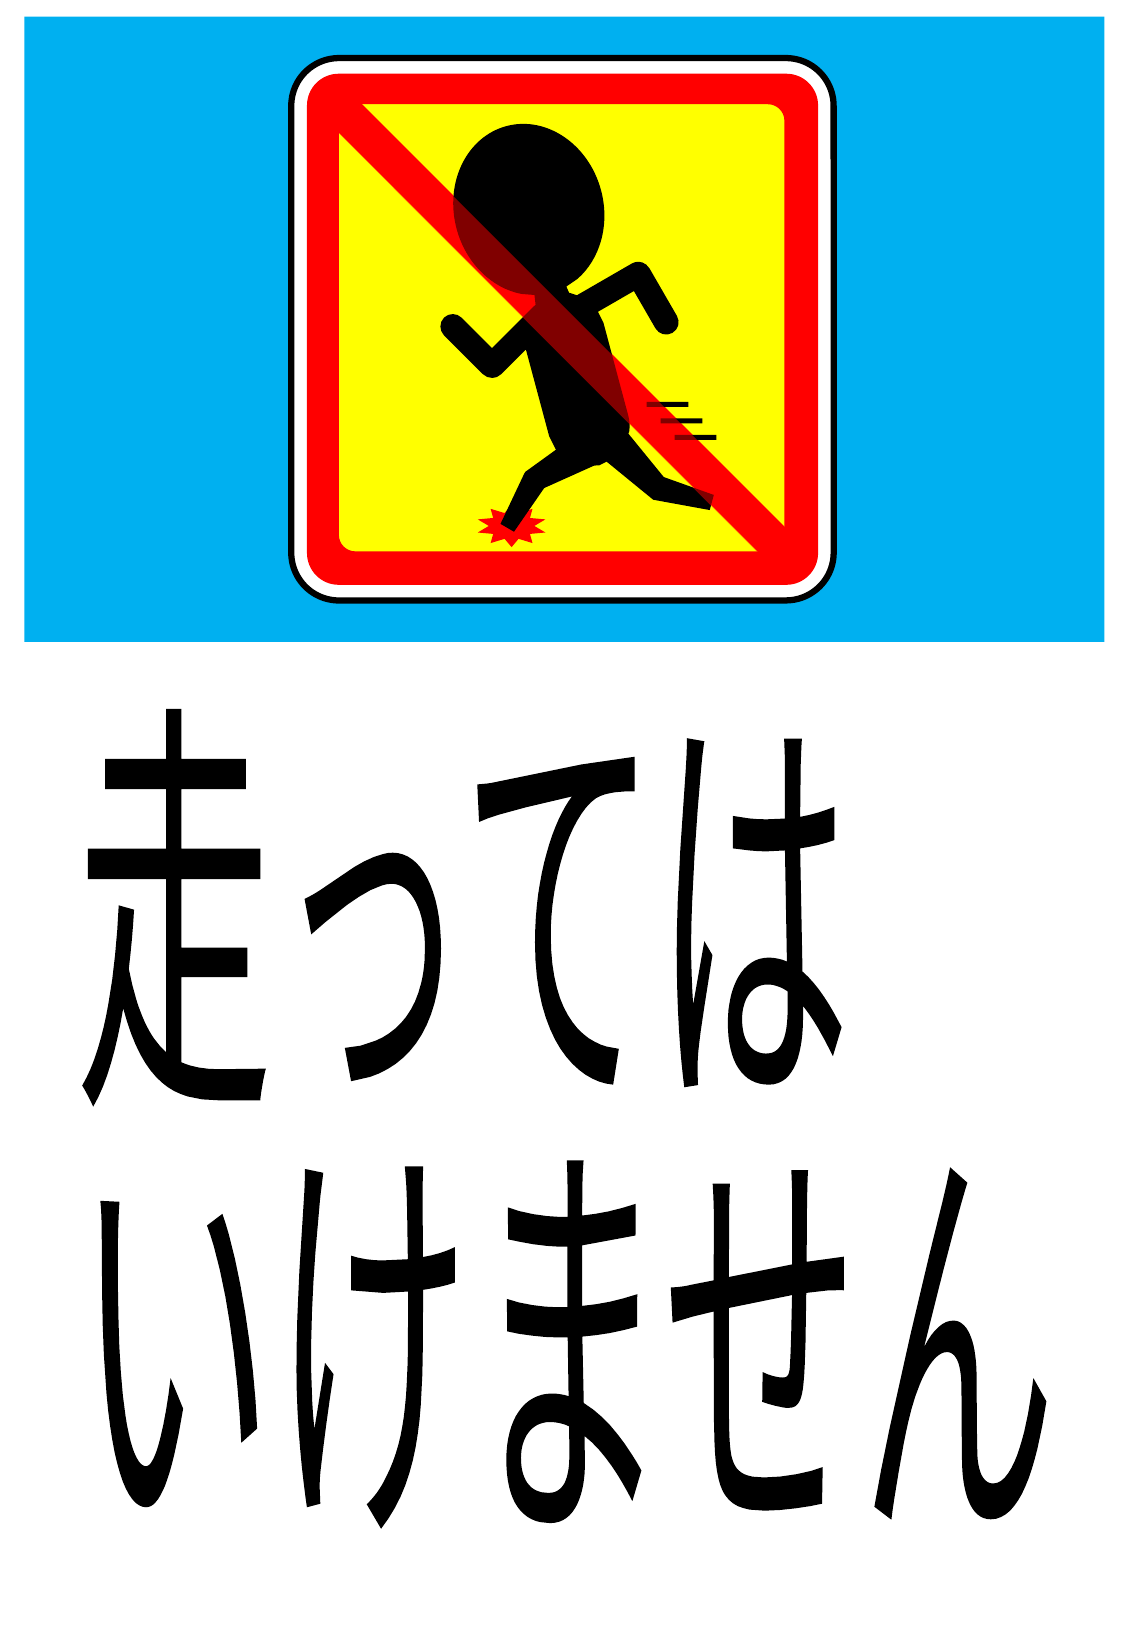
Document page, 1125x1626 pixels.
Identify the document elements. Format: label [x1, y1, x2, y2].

text_box [290, 57, 834, 601]
text_box [22, 15, 1106, 644]
